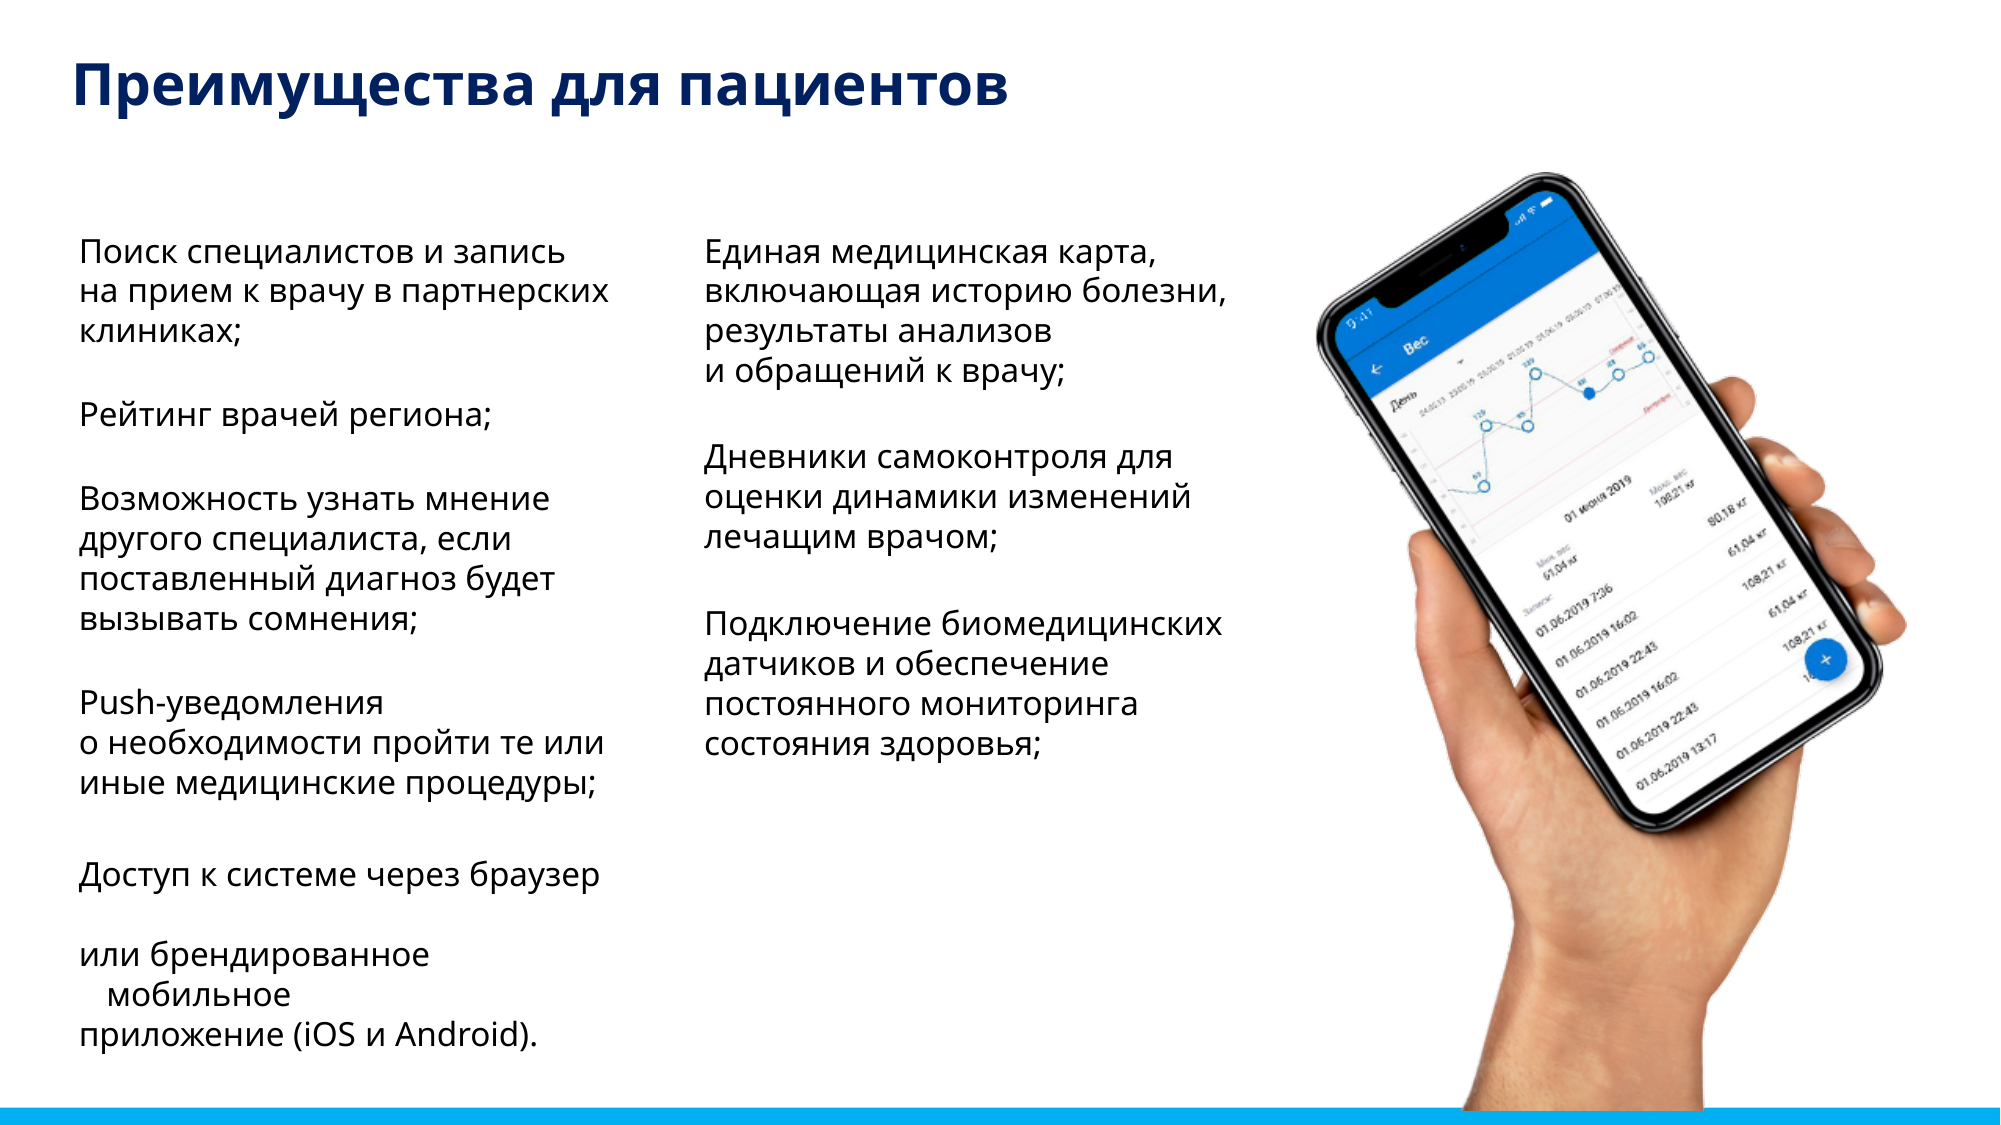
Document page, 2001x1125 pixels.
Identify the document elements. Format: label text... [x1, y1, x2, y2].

picture [1315, 172, 1907, 1110]
text_box Единая медицинская карта, включающая историю болезни, результаты анализов и обращений к врачу; [689, 222, 1267, 398]
text_box Возможность узнать мнение другого специалиста, если поставленный диагноз будет вызывать сомнения; [63, 469, 641, 659]
text_box Преимущества для пациентов [56, 39, 1929, 136]
text_box Подключение биомедицинских датчиков и обеспечение постоянного мониторинга состояния здоровья; [689, 595, 1267, 784]
text_box Доступ к системе через браузер или брендированное мобильное приложение (iOS и Android). [63, 846, 620, 1021]
text_box Дневники самоконтроля для оценки динамики изменений лечащим врачом; [689, 428, 1253, 568]
text_box Рейтинг врачей региона; [63, 385, 641, 469]
text_box Поиск специалистов и запись на прием к врачу в партнерских клиниках; [63, 222, 641, 366]
text_box Push-уведомления о необходимости пройти те или иные медицинские процедуры; [63, 673, 641, 813]
